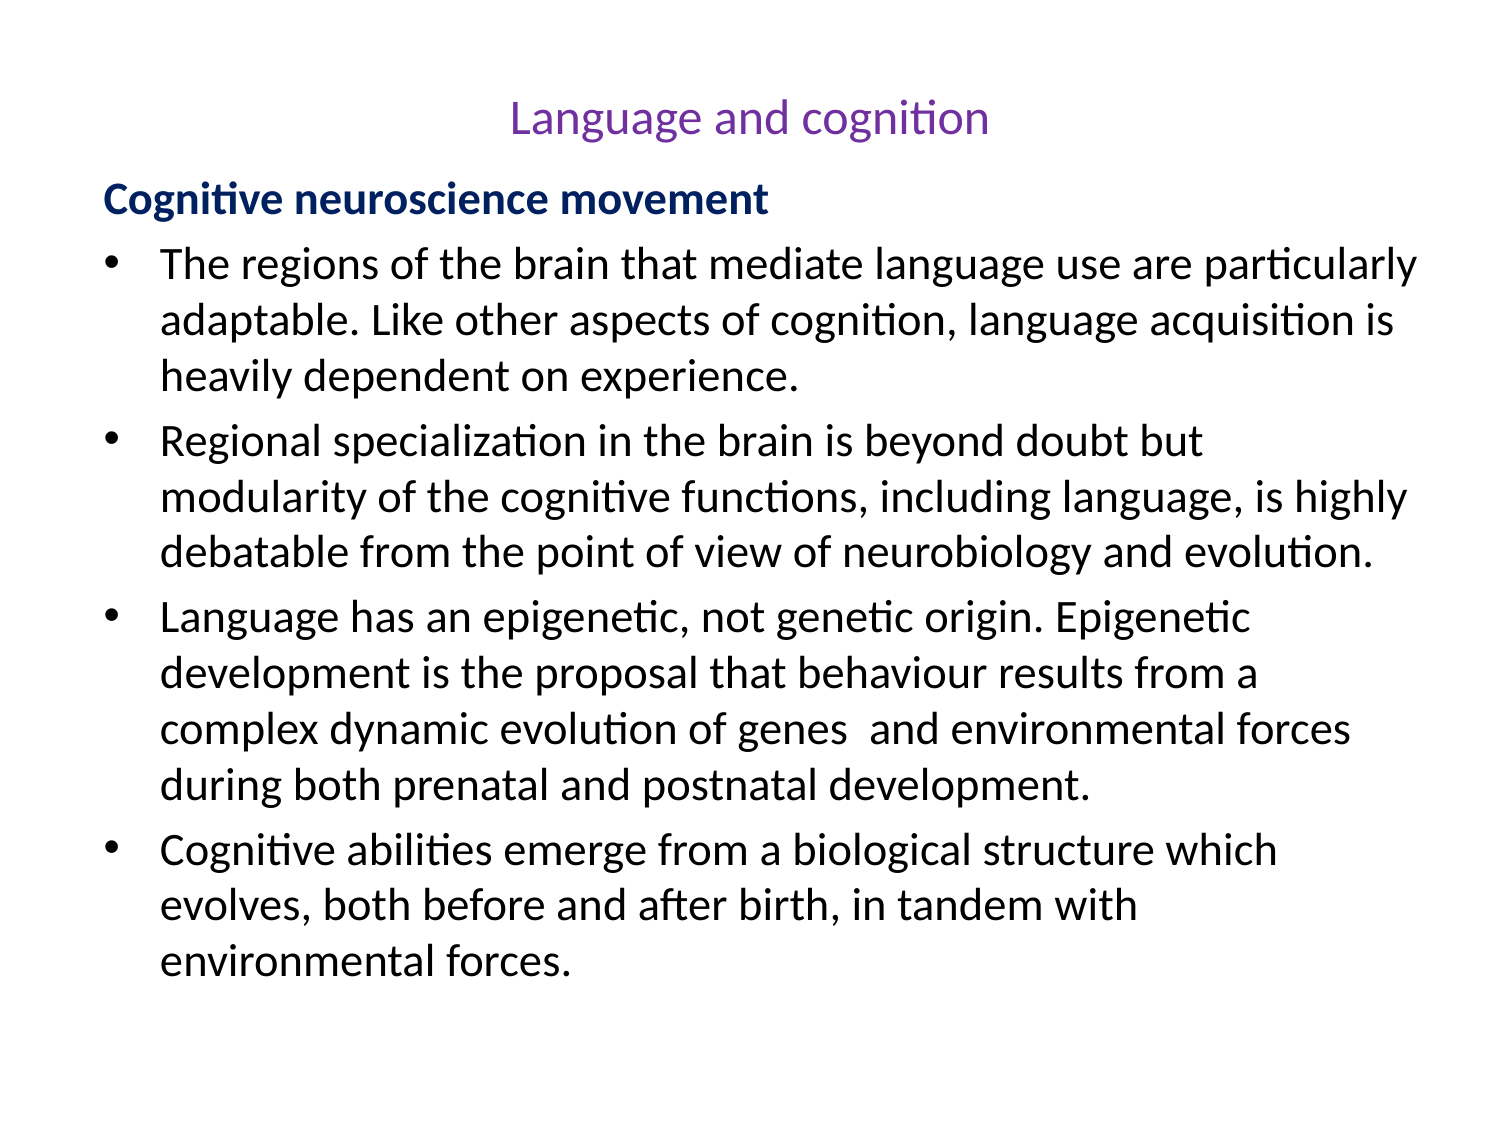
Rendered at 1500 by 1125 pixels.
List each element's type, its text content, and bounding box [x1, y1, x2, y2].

title Language and cognition [75, 45, 1425, 185]
list Cognitive neuroscience movement The regions of the brain that mediate language use are particularly adaptable. Like other aspects of cognition, language acquisition is heavily dependent on experience. Regional specialization in the brain is beyond doubt but modularity of the cognitive functions, including language, is highly debatable from the point of view of neurobiology and evolution. Language has an epigenetic, not genetic origin. Epigenetic development is the proposal that behaviour results from a complex dynamic evolution of genes and environmental forces during both prenatal and postnatal development. Cognitive abilities emerge from a biological structure which evolves, both before and after birth, in tandem with environmental forces. [88, 160, 1439, 1000]
